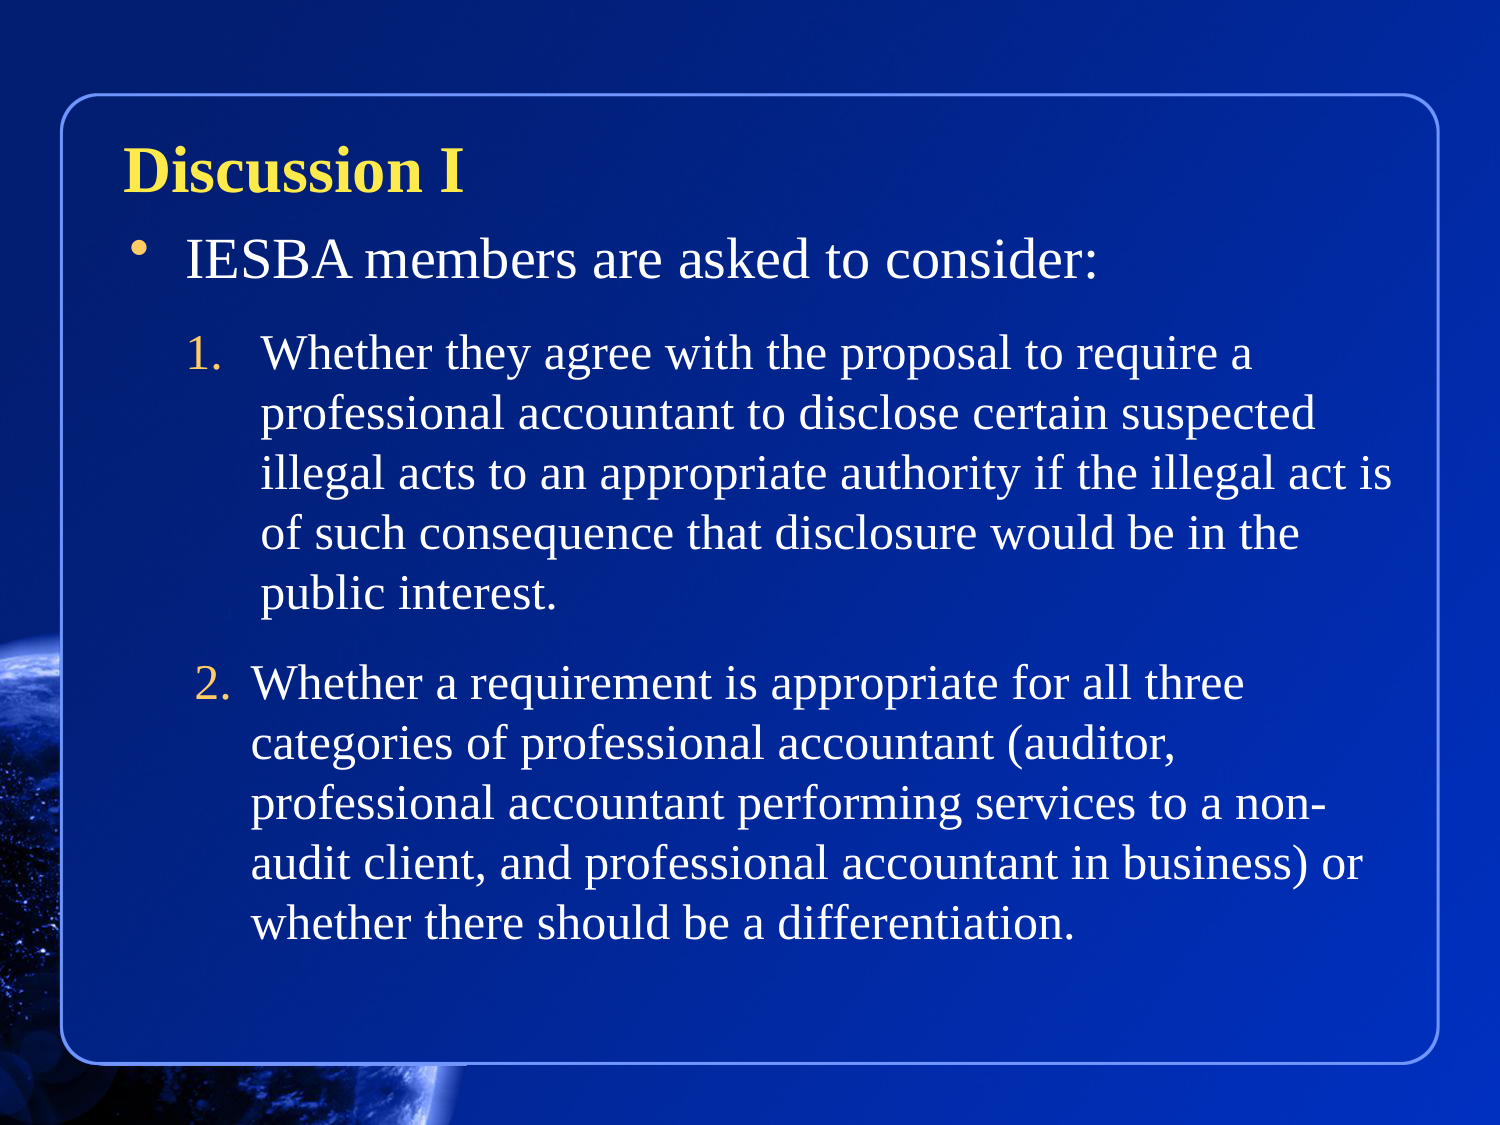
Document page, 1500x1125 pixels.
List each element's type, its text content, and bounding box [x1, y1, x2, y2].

picture [0, 0, 1500, 1125]
list Discussion I [107, 118, 1411, 215]
list IESBA members are asked to consider: Whether they agree with the proposal to require a professional accountant to disclose certain suspected illegal acts to an appropriate authority if the illegal act is of such consequence that disclosure would be in the public interest. Whether a requirement is appropriate for all three categories of professional accountant (auditor, professional accountant performing services to a non-audit client, and professional accountant in business) or whether there should be a differentiation. [114, 211, 1417, 1057]
